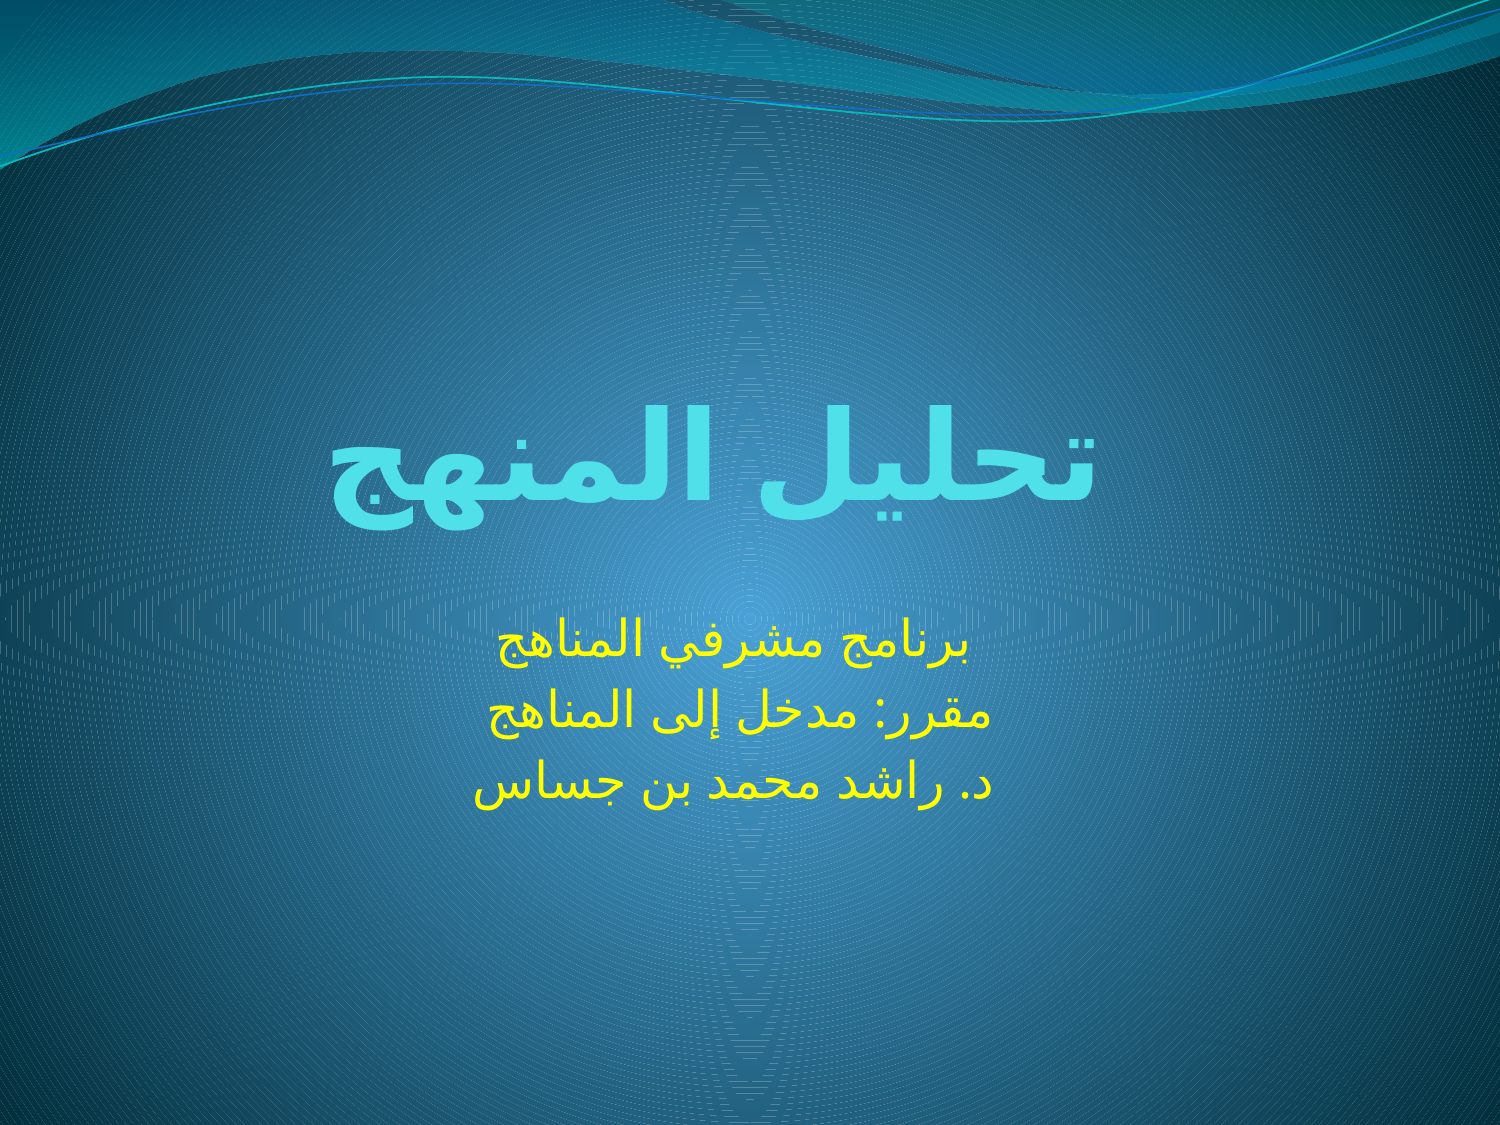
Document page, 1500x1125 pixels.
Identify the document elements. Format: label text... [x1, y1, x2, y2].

title تحليل المنهج [87, 224, 1376, 525]
subtitle برنامج مشرفي المناهج مقرر: مدخل إلى المناهج د. راشد محمد بن جساس [87, 597, 1376, 818]
